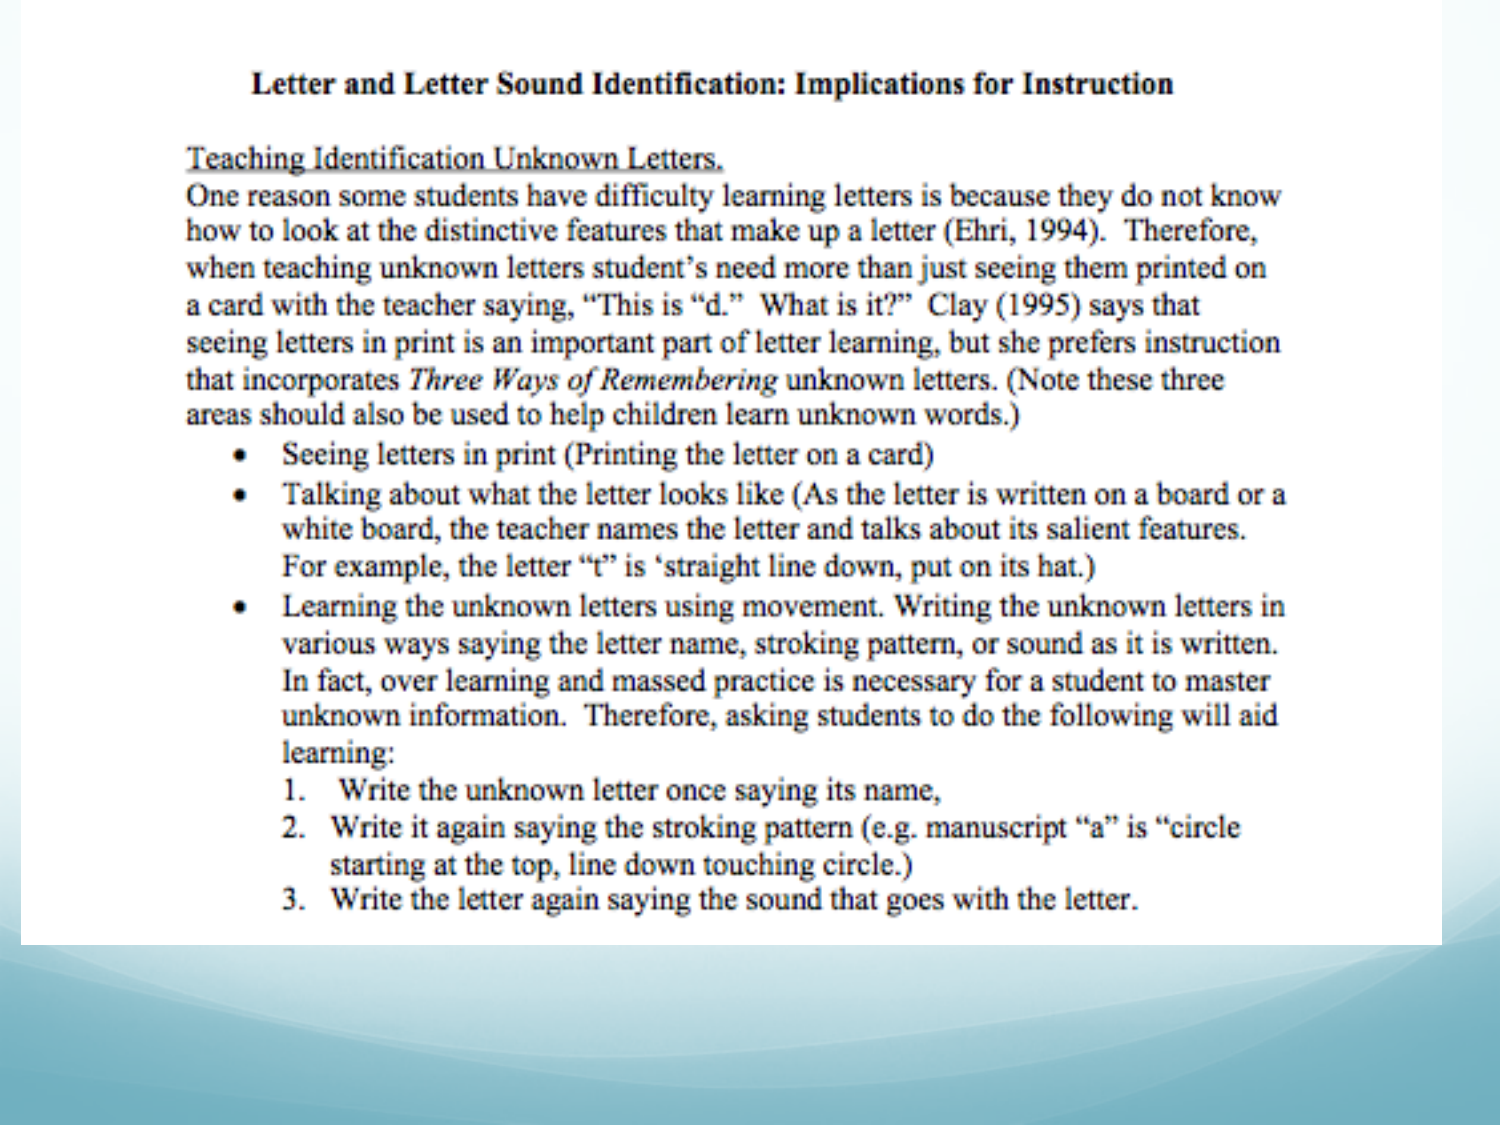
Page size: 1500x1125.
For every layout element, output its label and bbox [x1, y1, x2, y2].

picture [20, 0, 1443, 945]
